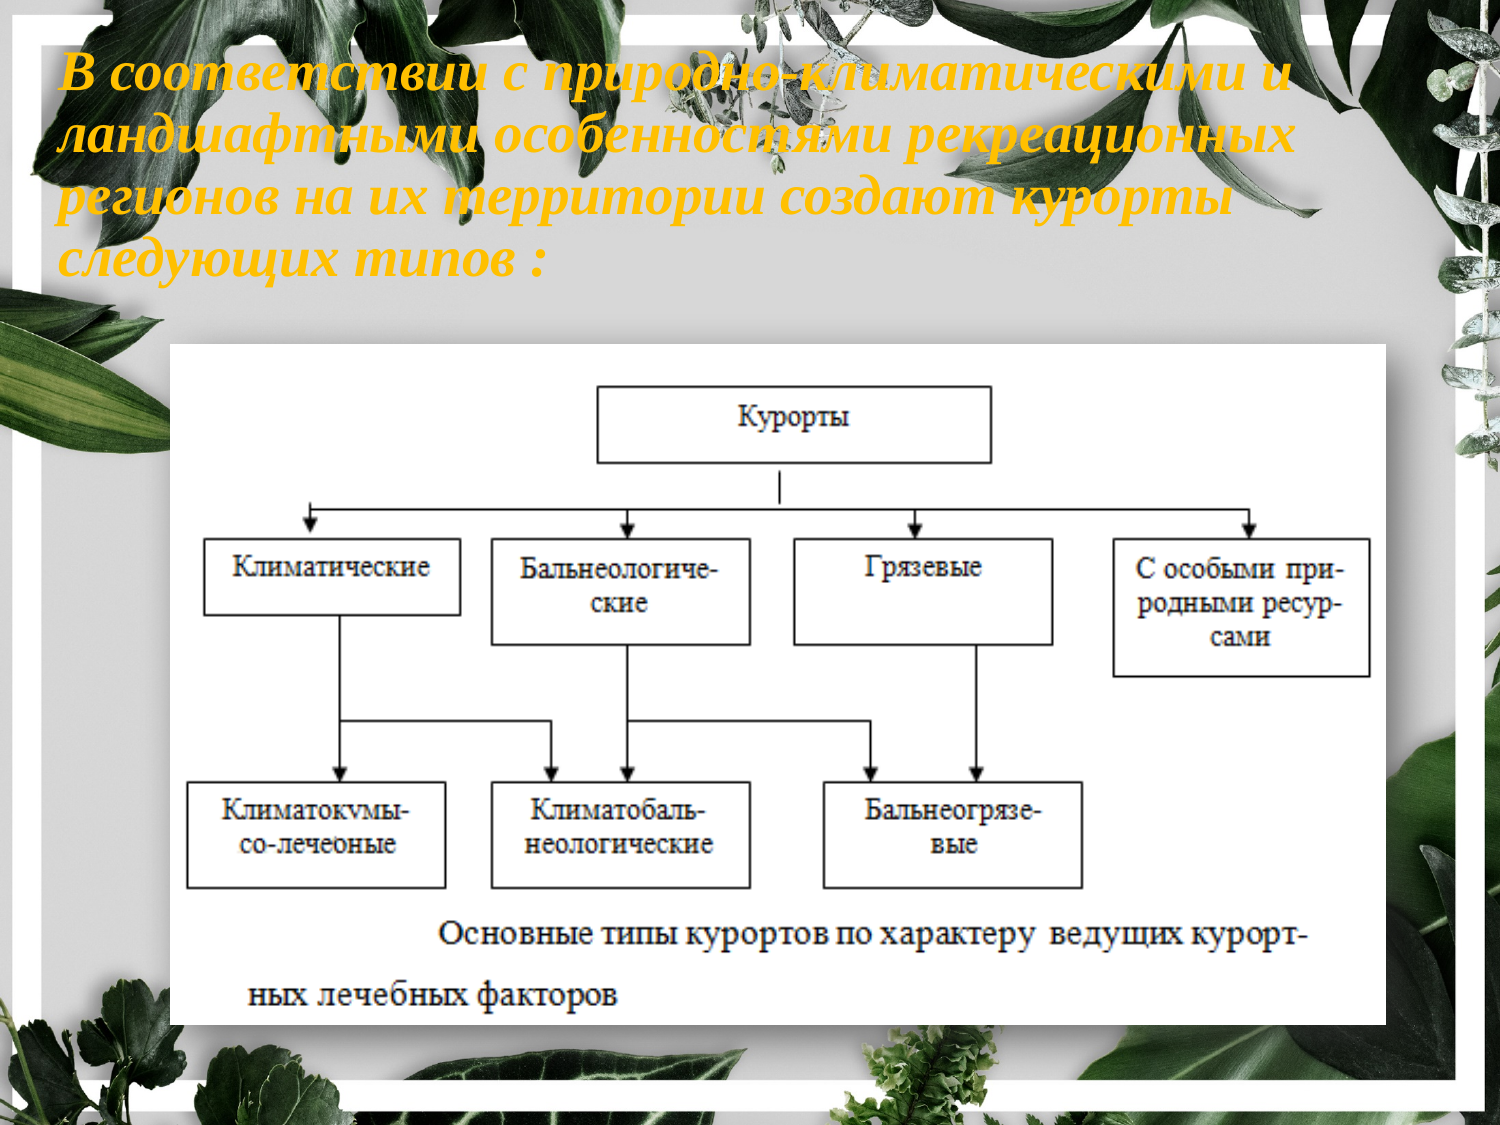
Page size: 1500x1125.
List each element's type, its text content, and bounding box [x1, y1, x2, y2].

picture [0, 0, 1500, 1125]
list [170, 344, 1386, 1025]
title В соответствии с природно-климатическими и ландшафтными особенностями рекреационных регионов на их территории создают курорты следующих типов : [43, 27, 1446, 365]
